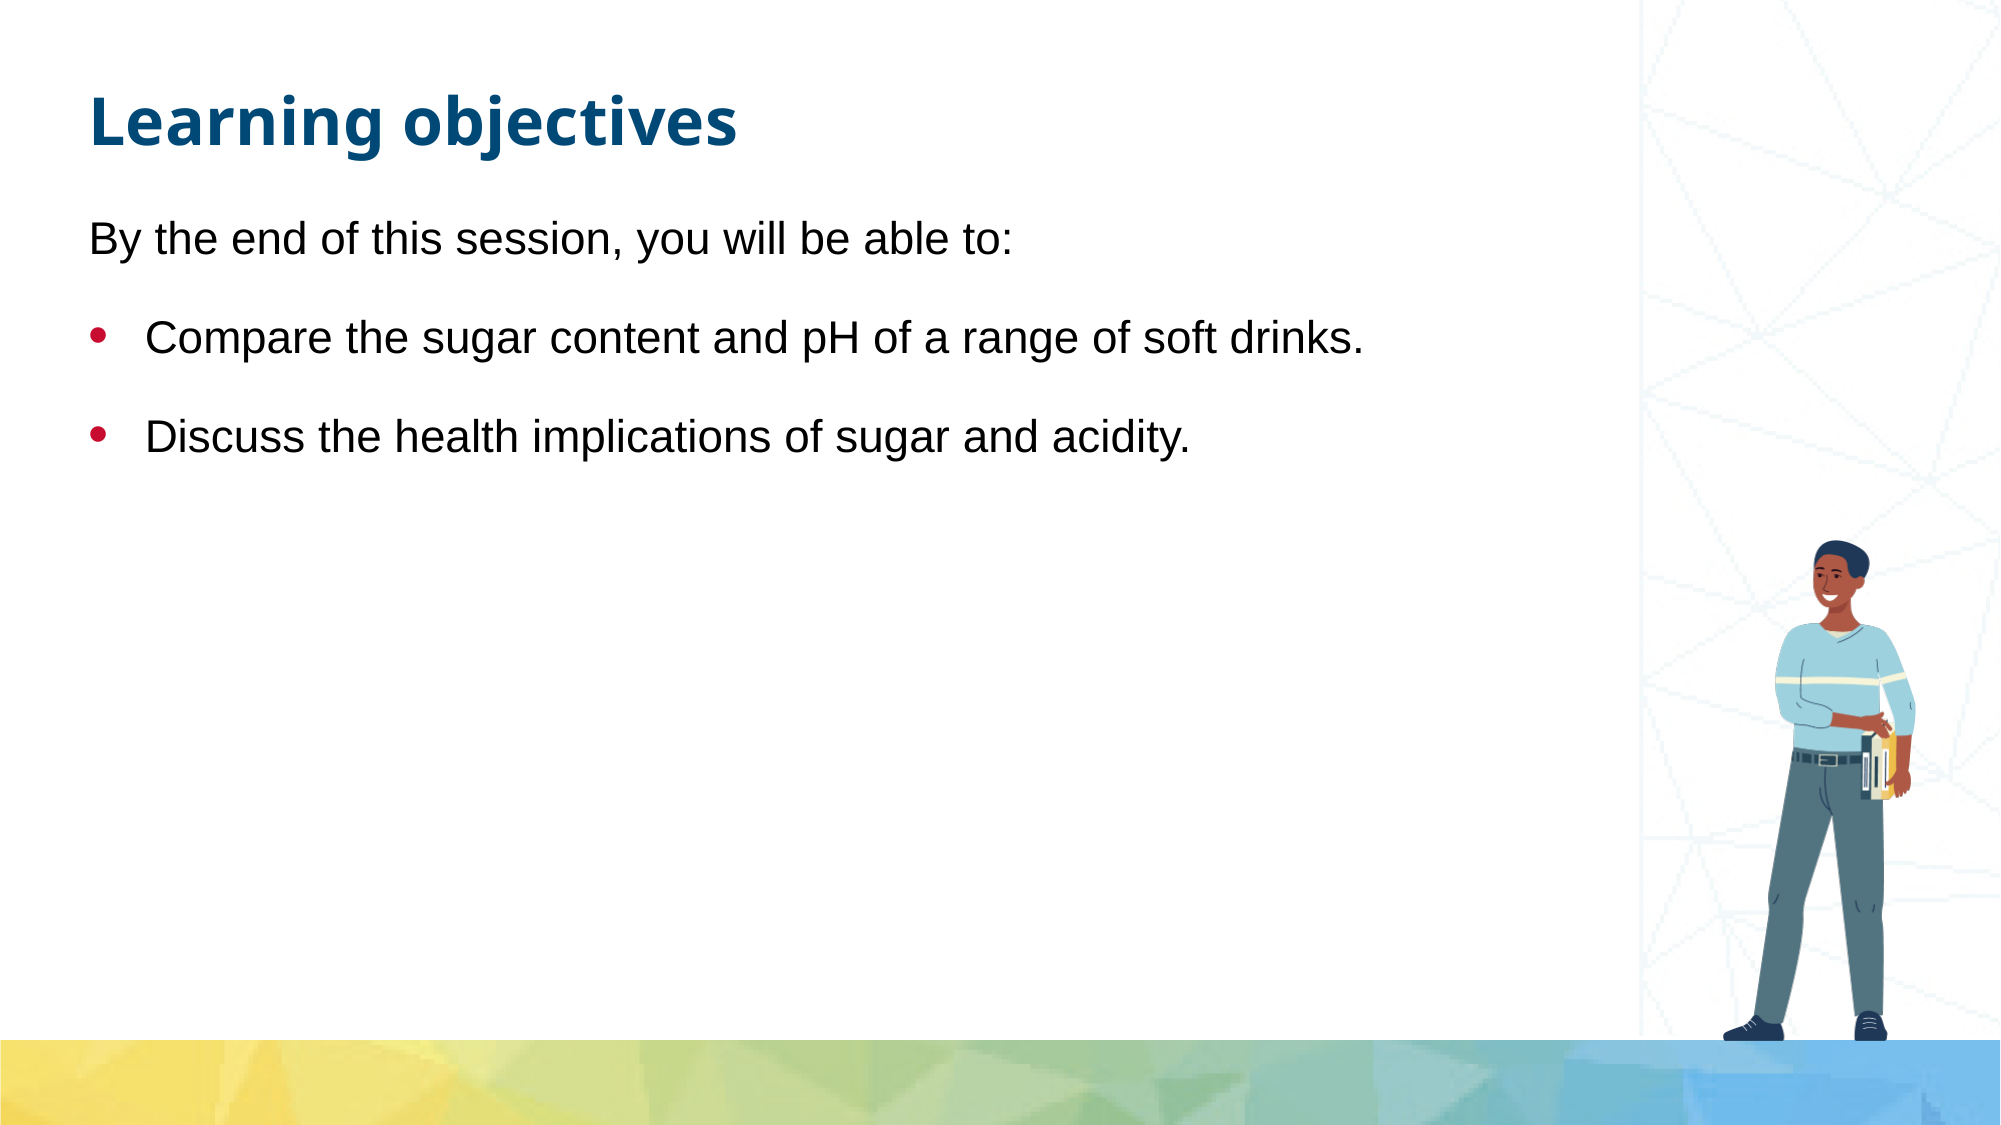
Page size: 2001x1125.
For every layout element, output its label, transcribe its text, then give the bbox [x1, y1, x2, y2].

title Learning objectives [88, 88, 1565, 161]
list By the end of this session, you will be able to: Compare the sugar content and pH of a range of soft drinks. Discuss the health implications of sugar and acidity. [88, 206, 1565, 890]
picture [0, 0, 2001, 1125]
